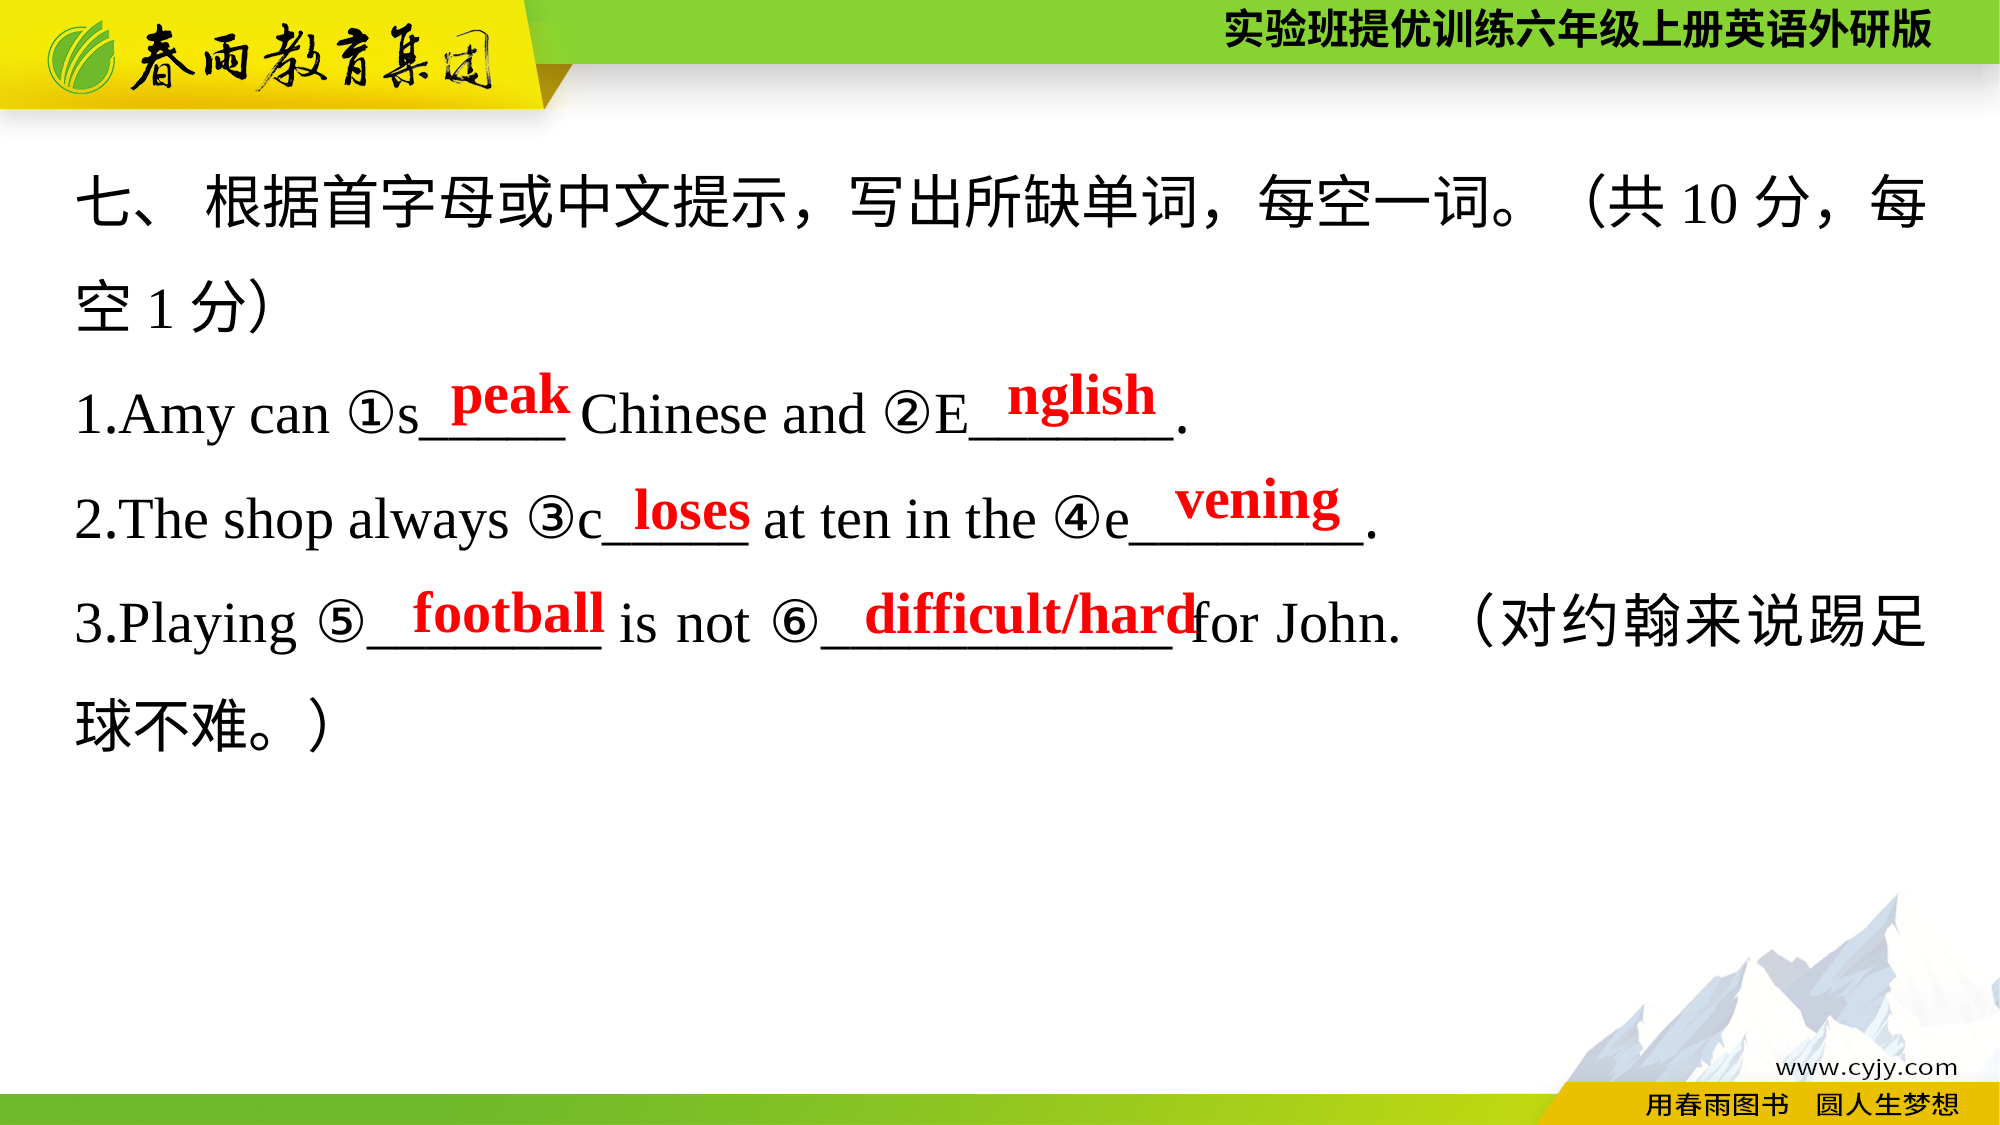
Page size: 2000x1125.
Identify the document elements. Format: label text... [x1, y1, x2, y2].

picture [0, 0, 2000, 1125]
text_box nglish [993, 349, 1173, 435]
list 七、 根据首字母或中文提示，写出所缺单词，每空一词。（共10分，每空1分） 1.Amy can ①s_____ Chinese and ②E_______. 2.The shop always ③c_____ at ten in the ④e________. 3.Playing ⑤________ is not ⑥____________ for John. （对约翰来说踢足球不难。） [59, 122, 1944, 774]
text_box football [399, 566, 621, 652]
text_box vening [1160, 453, 1356, 538]
text_box peak [436, 348, 587, 433]
text_box difficult/hard [849, 567, 1214, 653]
text_box loses [619, 463, 766, 549]
